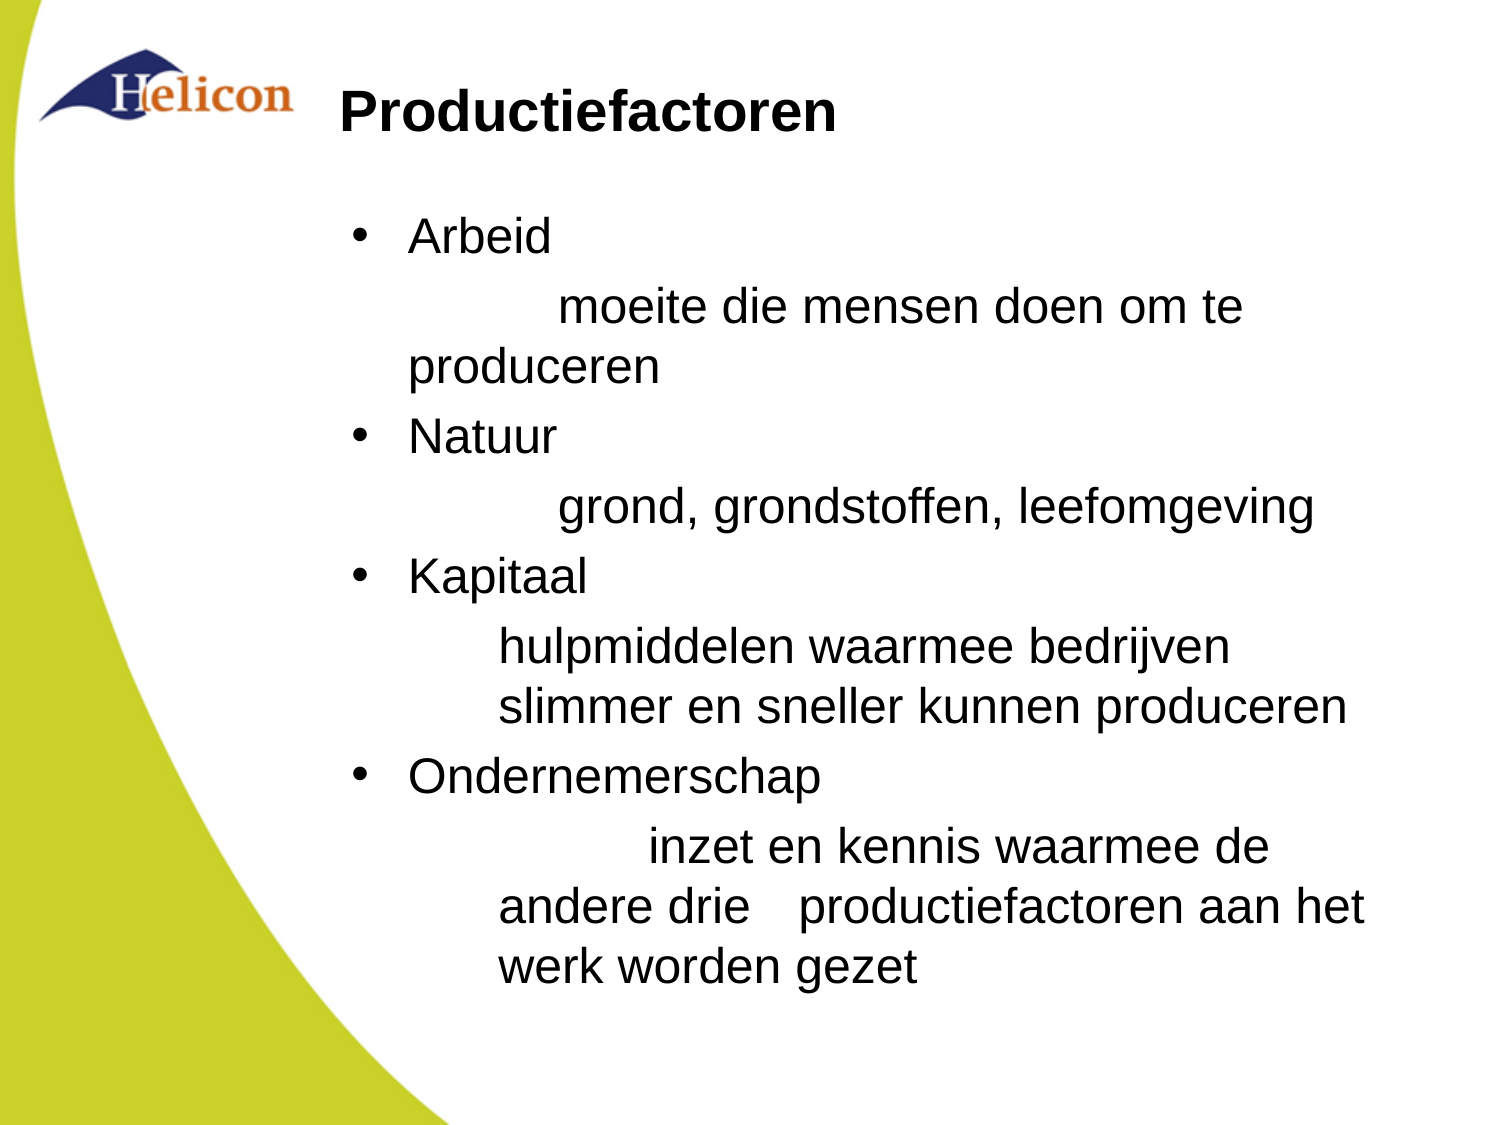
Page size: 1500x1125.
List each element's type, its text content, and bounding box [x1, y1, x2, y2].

picture [0, 0, 1500, 1125]
list Arbeid moeite die mensen doen om te produceren Natuur grond, grondstoffen, leefomgeving Kapitaal hulpmiddelen waarmee bedrijven slimmer en sneller kunnen produceren Ondernemerschap inzet en kennis waarmee de andere drie productiefactoren aan het werk worden gezet [336, 196, 1425, 1005]
title Productiefactoren [324, 54, 1415, 161]
